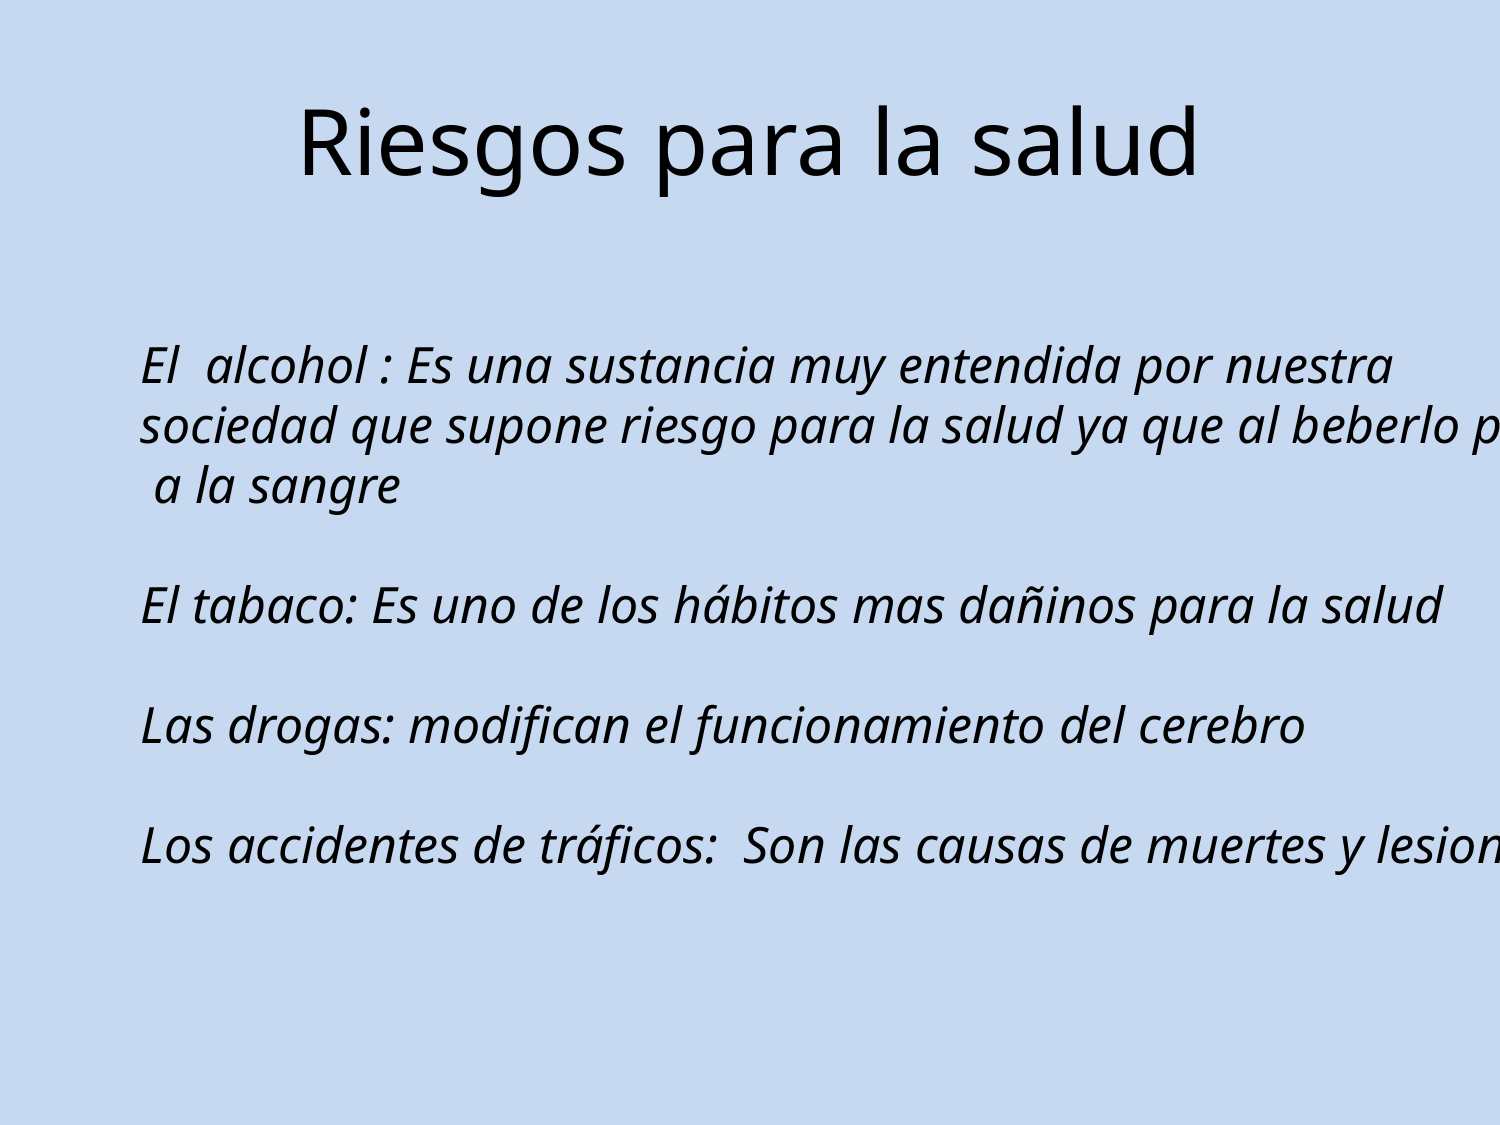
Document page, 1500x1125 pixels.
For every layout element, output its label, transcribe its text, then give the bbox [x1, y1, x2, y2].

title Riesgos para la salud [75, 45, 1425, 233]
text_box El alcohol : Es una sustancia muy entendida por nuestra sociedad que supone riesgo para la salud ya que al beberlo pasa a la sangre El tabaco: Es uno de los hábitos mas dañinos para la salud Las drogas: modifican el funcionamiento del cerebro Los accidentes de tráficos: Son las causas de muertes y lesiones [125, 326, 1500, 881]
